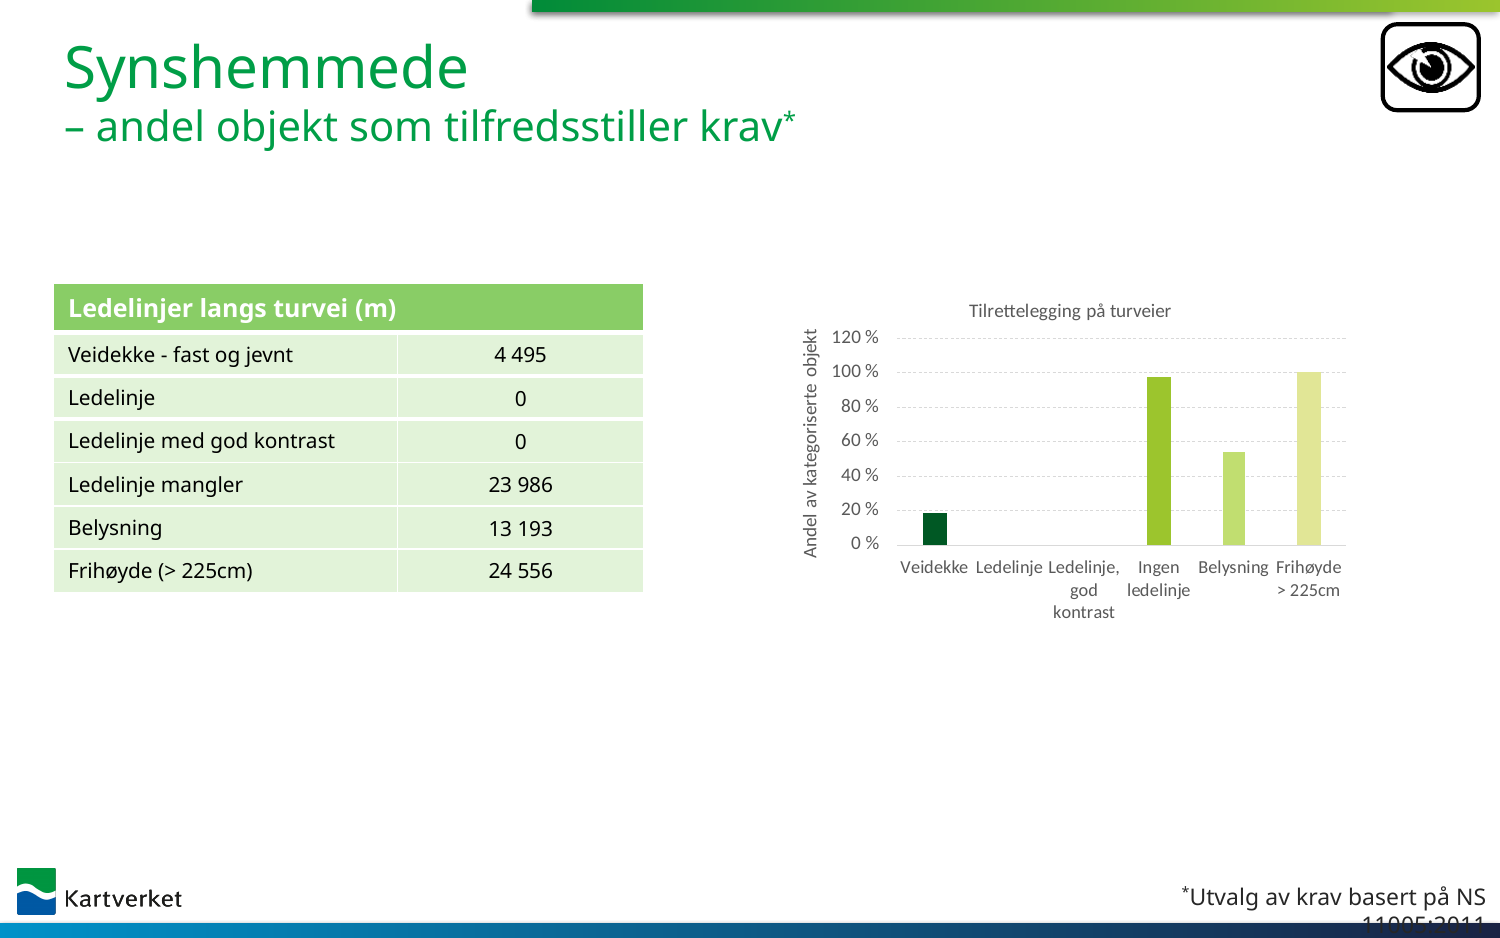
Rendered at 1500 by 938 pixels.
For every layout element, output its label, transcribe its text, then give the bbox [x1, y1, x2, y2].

table_cell 13 193 [398, 507, 643, 548]
table_cell Veidekke - fast og jevnt [54, 335, 397, 374]
table_cell Ledelinje med god kontrast [54, 421, 397, 462]
picture [791, 291, 1349, 630]
table_cell Frihøyde (> 225cm) [54, 550, 397, 592]
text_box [1382, 24, 1480, 111]
table_header Ledelinjer langs turvei (m) [54, 284, 643, 330]
table_cell 4 495 [398, 335, 643, 374]
table_cell 24 556 [398, 550, 643, 592]
table_cell 0 [398, 378, 643, 417]
text_box Synshemmede – andel objekt som tilfredsstiller krav* [49, 24, 1431, 158]
table_cell Ledelinje [54, 378, 397, 417]
table_cell Belysning [54, 507, 397, 548]
text_box *Utvalg av krav basert på NS 11005:2011 [1068, 873, 1500, 938]
table_cell 0 [398, 421, 643, 462]
table_cell 23 986 [398, 463, 643, 505]
table_cell Ledelinje mangler [54, 463, 397, 505]
